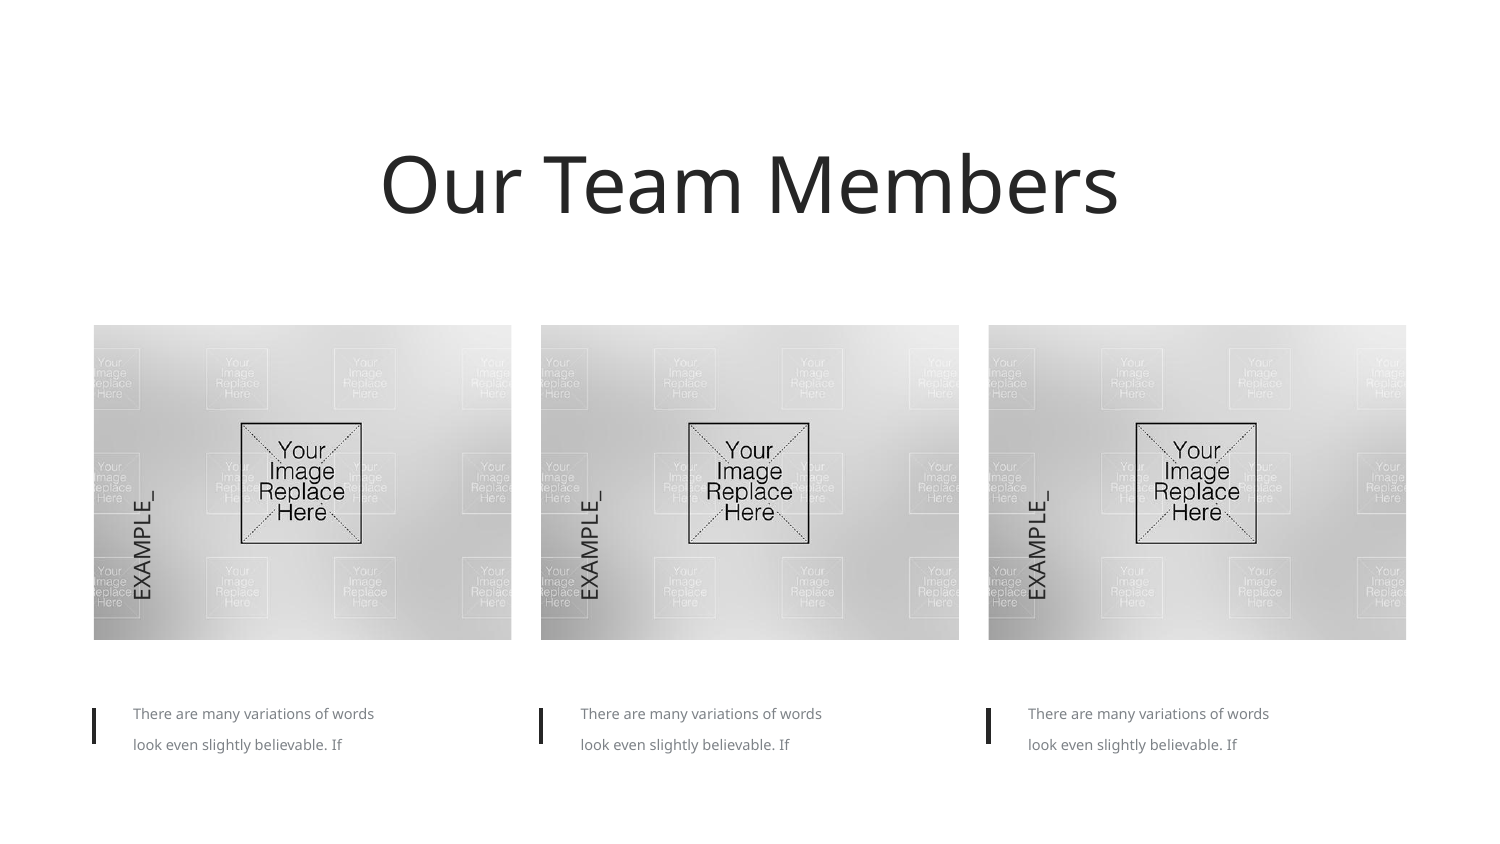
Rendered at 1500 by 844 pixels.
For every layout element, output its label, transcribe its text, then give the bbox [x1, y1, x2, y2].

text_box There are many variations of words look even slightly believable. If [1016, 695, 1292, 750]
picture [988, 325, 1407, 641]
text_box Our Team Members [324, 128, 1176, 235]
picture [93, 325, 512, 641]
text_box There are many variations of words look even slightly believable. If [121, 695, 397, 750]
picture [540, 325, 959, 641]
text_box There are many variations of words look even slightly believable. If [569, 695, 844, 750]
